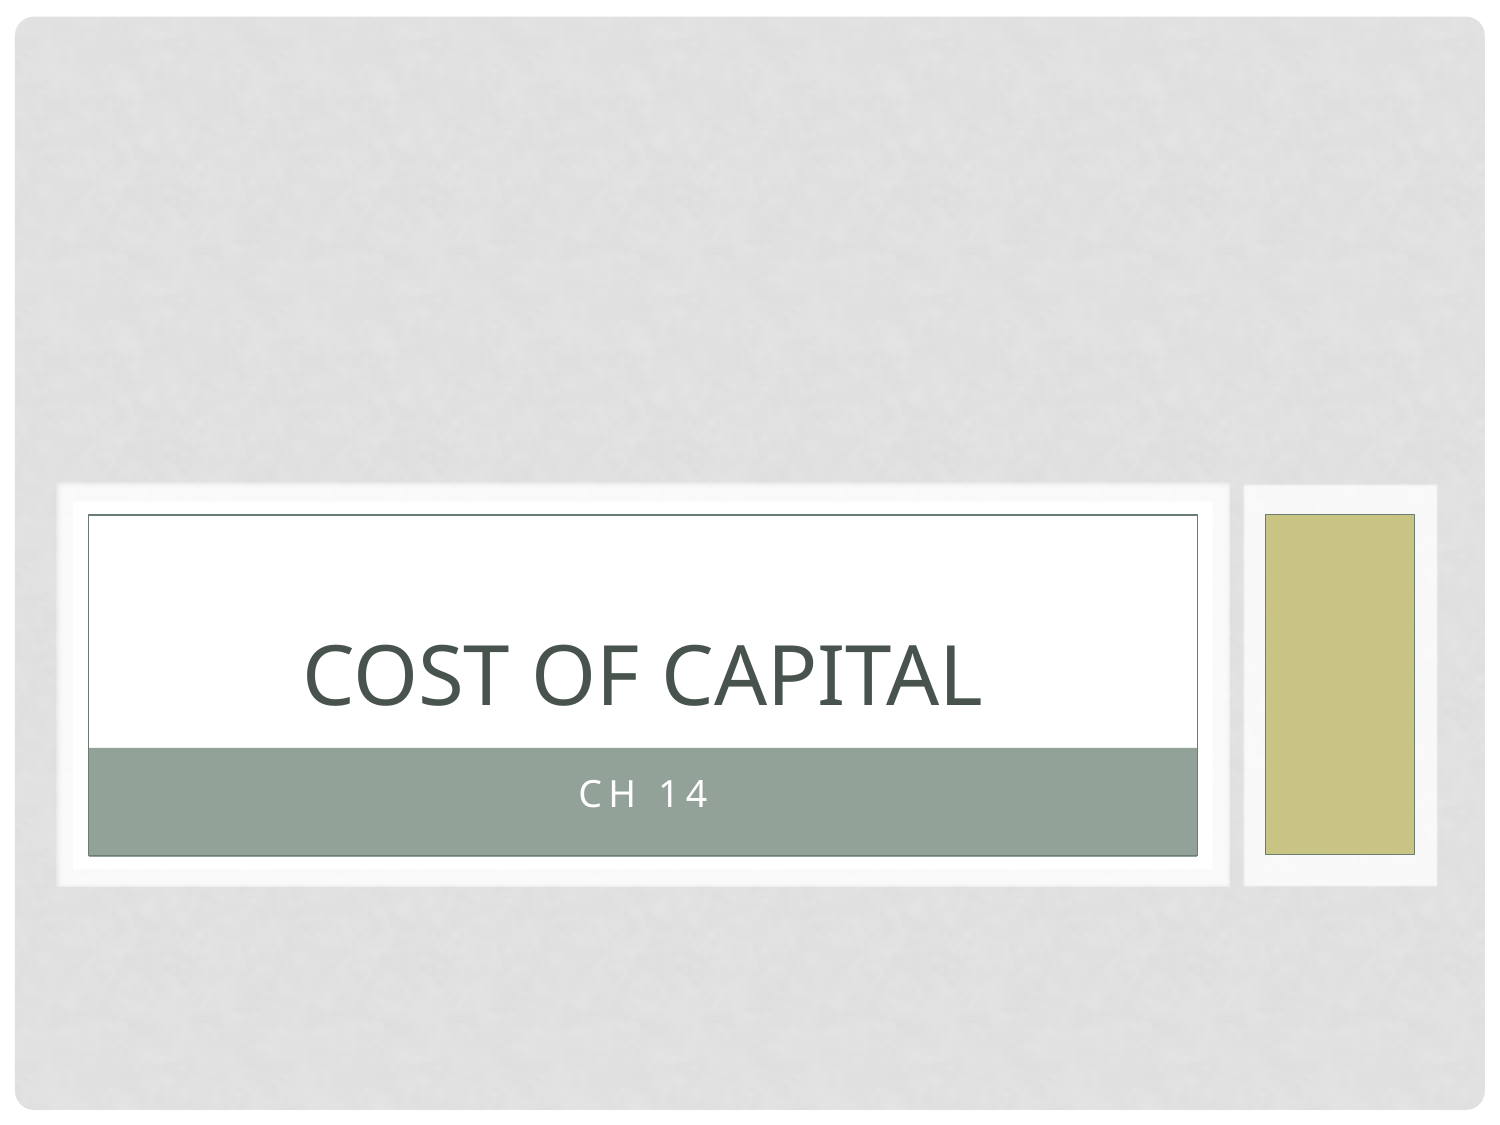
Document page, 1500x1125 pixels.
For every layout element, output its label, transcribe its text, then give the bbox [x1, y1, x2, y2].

subtitle Ch 14 [105, 762, 1181, 838]
title Cost of capital [99, 529, 1187, 730]
